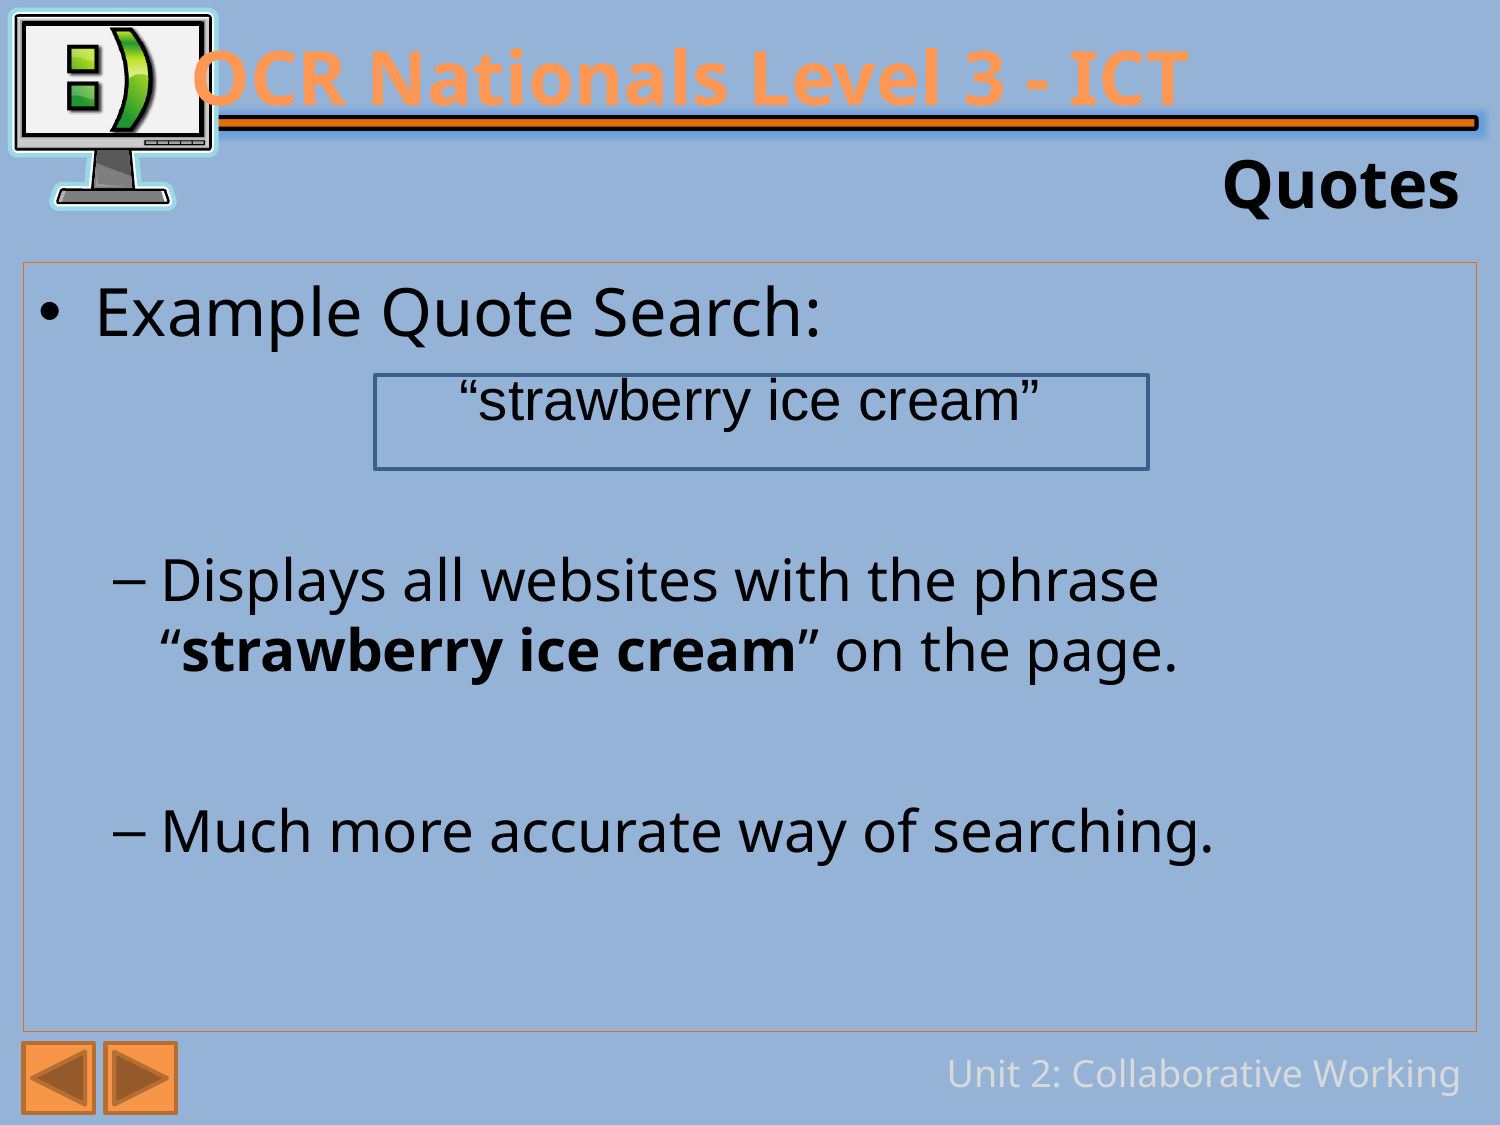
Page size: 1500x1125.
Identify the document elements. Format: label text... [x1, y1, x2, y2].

picture [48, 21, 172, 139]
title Quotes [187, 117, 1477, 247]
text_box [373, 373, 1150, 471]
list Example Quote Search: “strawberry ice cream” Displays all websites with the phrase “strawberry ice cream” on the page. Much more accurate way of searching. [23, 262, 1477, 1032]
